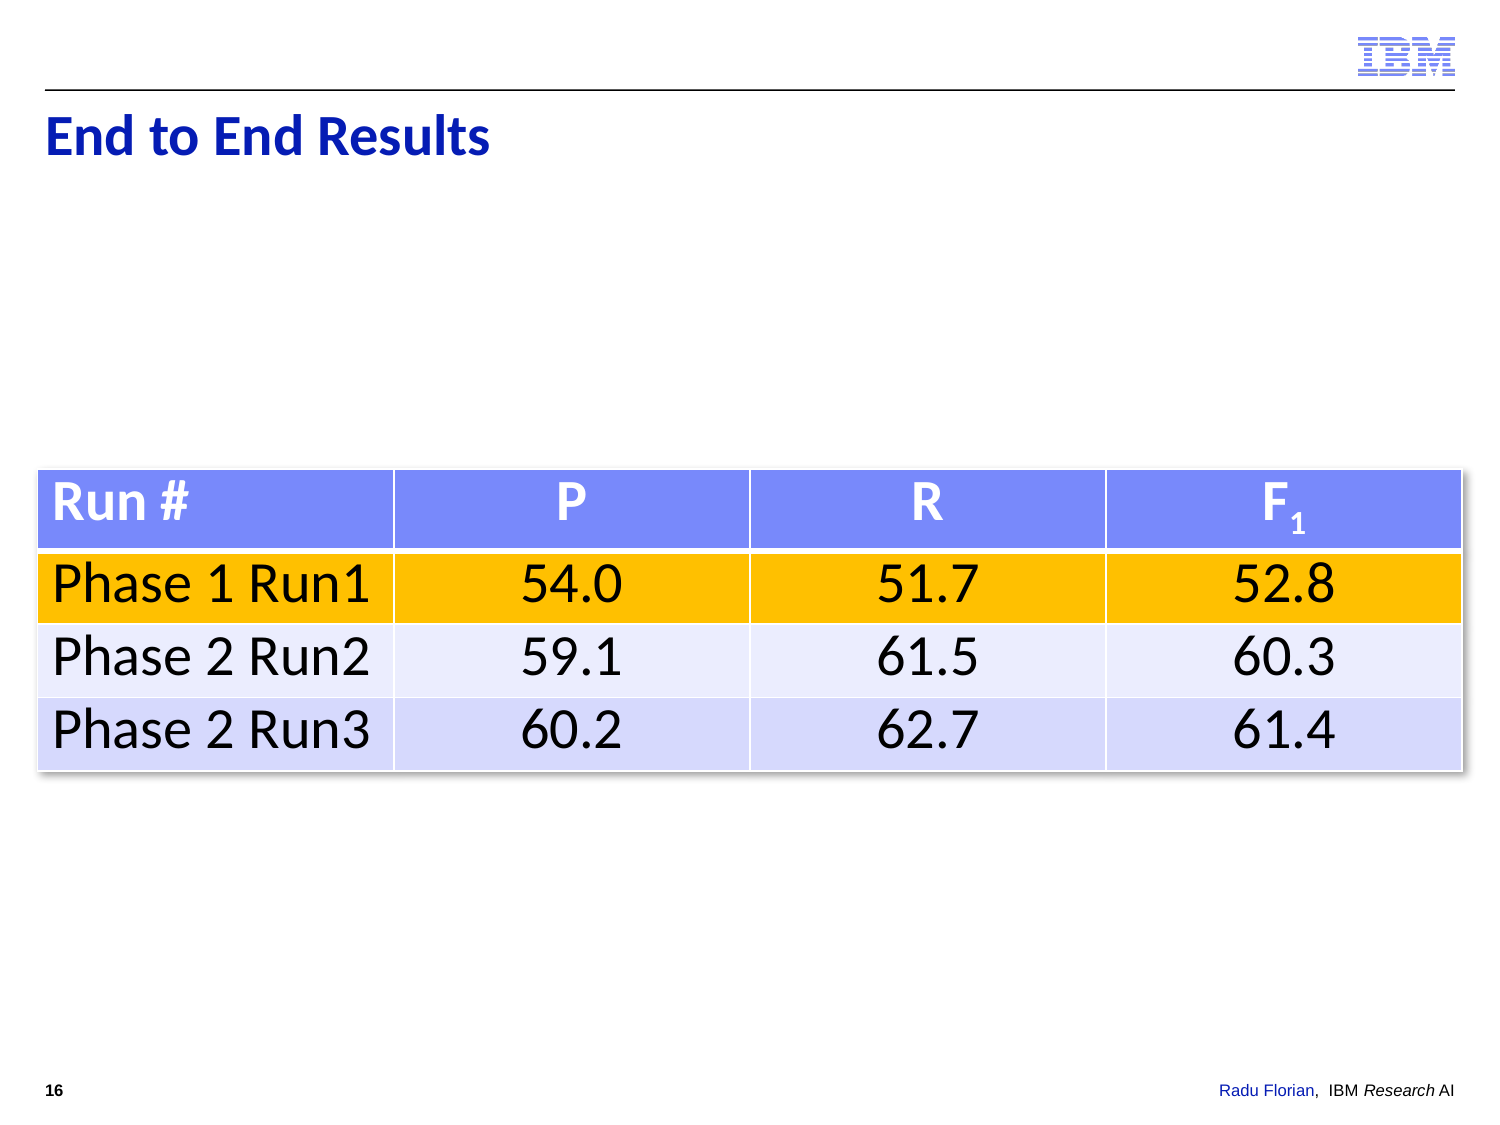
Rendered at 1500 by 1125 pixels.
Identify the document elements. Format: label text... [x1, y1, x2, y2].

table_cell Phase 2 Run2 [38, 625, 393, 697]
table_cell 61.4 [1107, 698, 1461, 770]
table_cell 59.1 [395, 625, 749, 697]
table_cell 60.2 [395, 698, 749, 770]
table_header P [395, 470, 749, 548]
table_cell 54.0 [395, 554, 749, 623]
table_cell 62.7 [751, 698, 1105, 770]
table_cell 51.7 [751, 554, 1105, 623]
table_cell 52.8 [1107, 554, 1461, 623]
table_cell 60.3 [1107, 625, 1461, 697]
table_cell Phase 2 Run3 [38, 698, 393, 770]
title End to End Results [29, 97, 1455, 203]
table_cell 61.5 [751, 625, 1105, 697]
picture [1358, 37, 1455, 76]
table_header F1 [1107, 470, 1461, 548]
table_header Run # [38, 470, 393, 548]
slide_number 16 [29, 1072, 91, 1103]
table_cell Phase 1 Run1 [38, 554, 393, 623]
table_header R [751, 470, 1105, 548]
